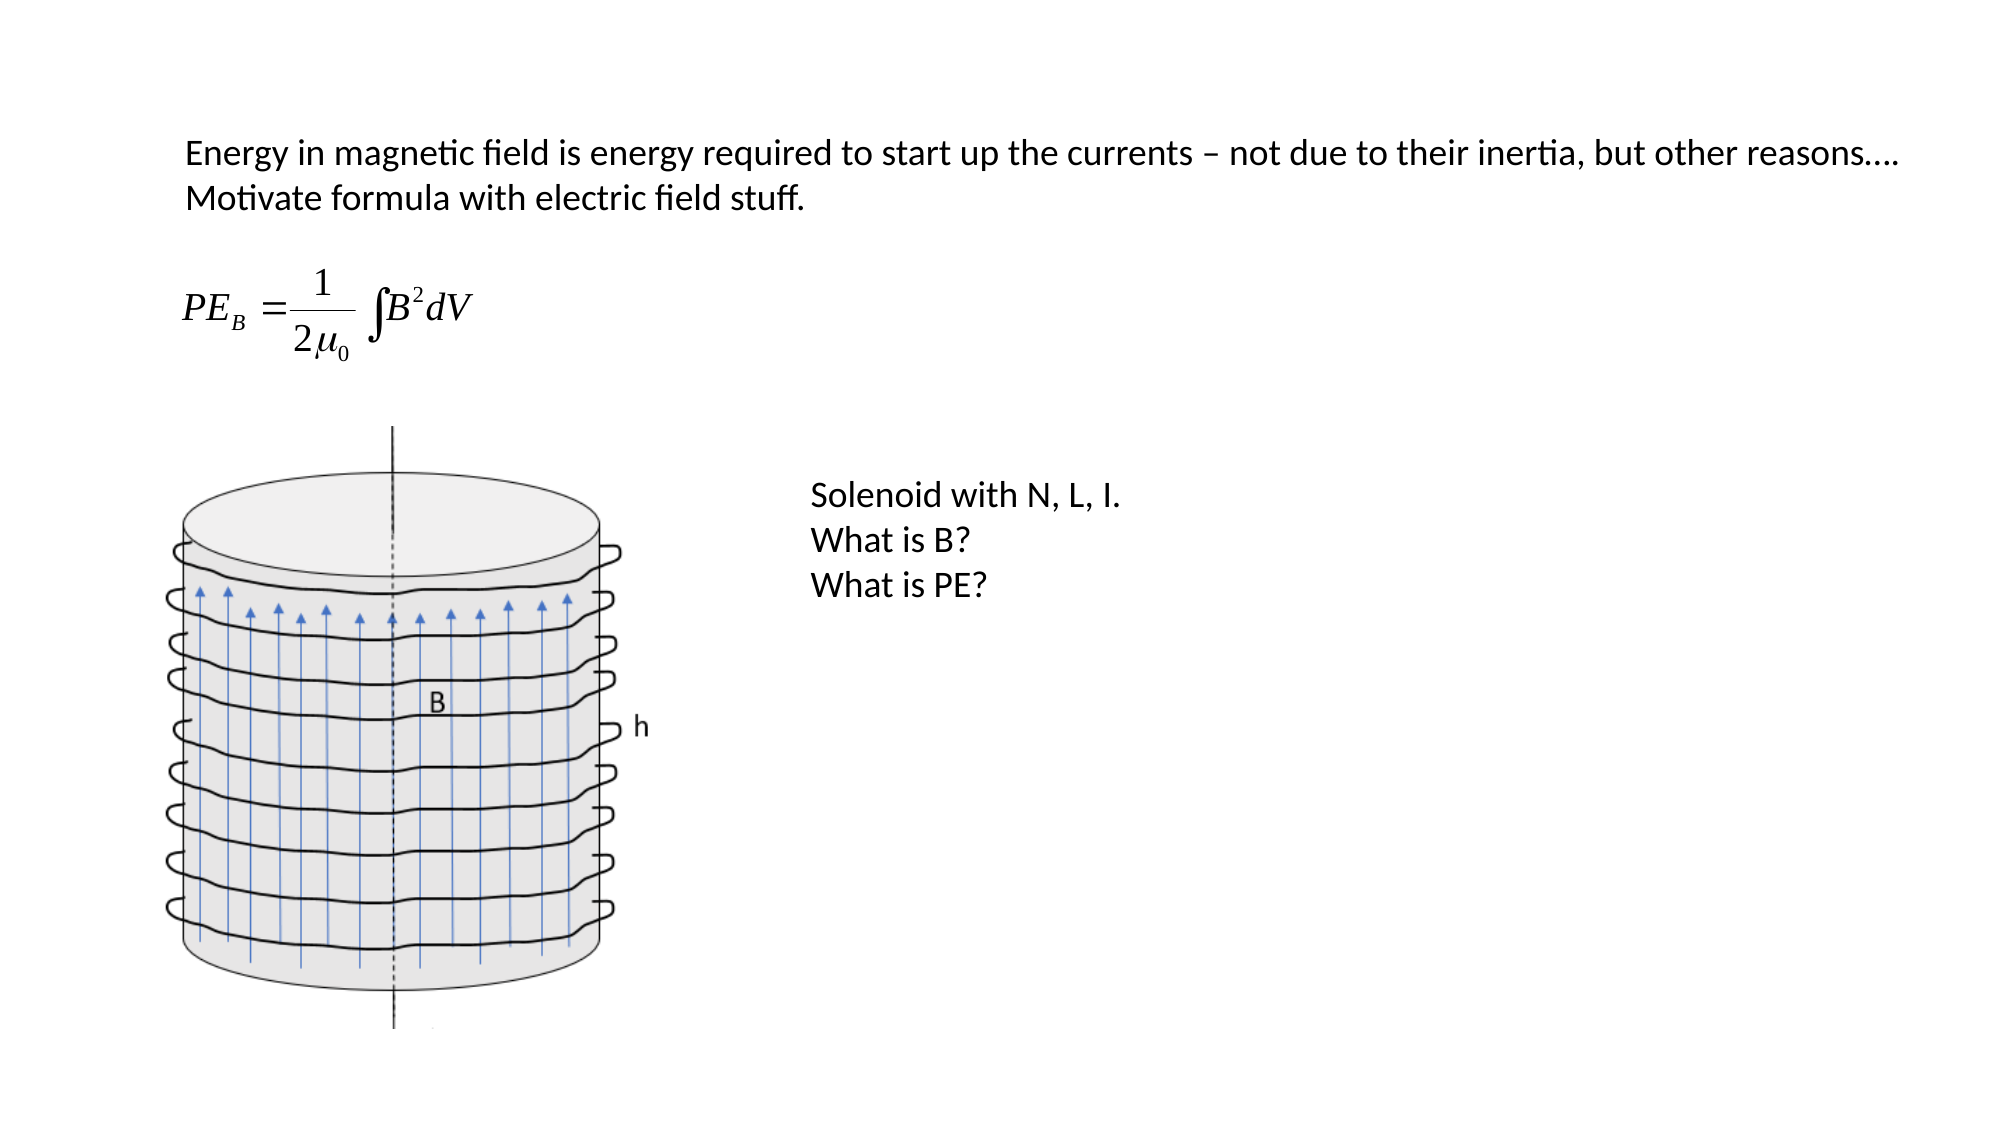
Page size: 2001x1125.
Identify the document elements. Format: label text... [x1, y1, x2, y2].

text_box Solenoid with N, L, I. What is B? What is PE? [795, 462, 1205, 612]
picture [159, 426, 655, 1029]
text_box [174, 257, 483, 371]
text_box Energy in magnetic field is energy required to start up the currents – not due to their inertia, but other reasons…. Motivate formula with electric field stuff. [170, 120, 1918, 226]
